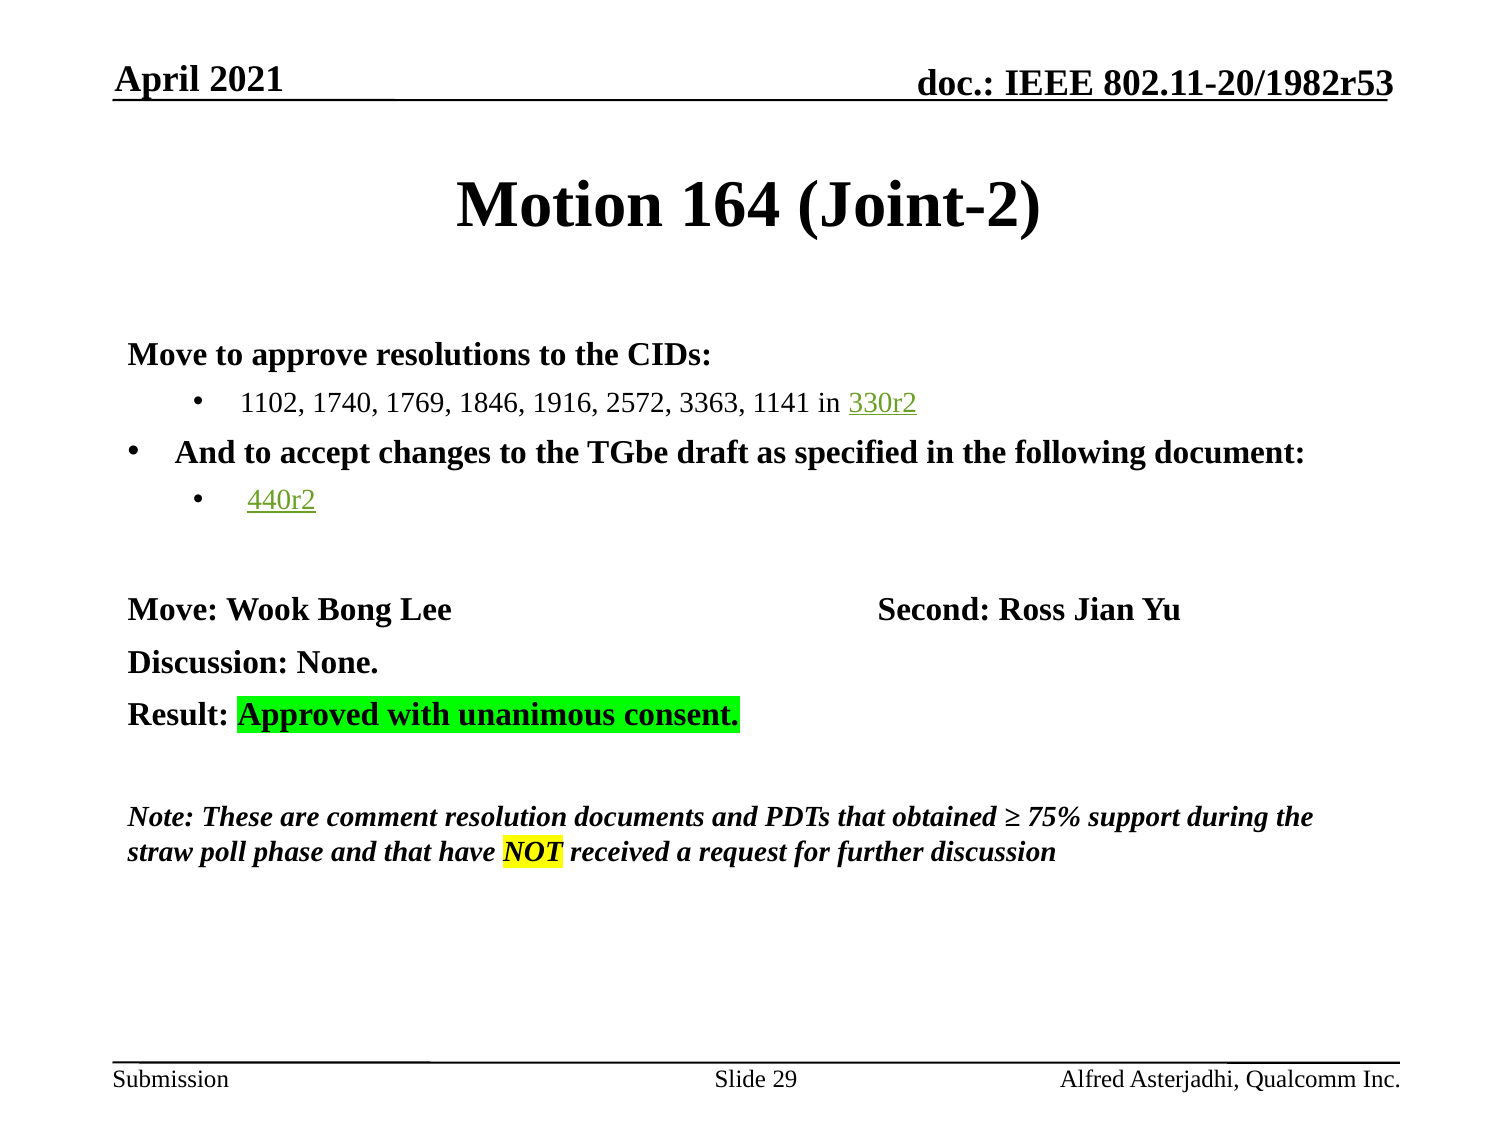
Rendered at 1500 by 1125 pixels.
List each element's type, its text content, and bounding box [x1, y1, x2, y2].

title Motion 164 (Joint-2) [112, 112, 1388, 288]
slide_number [114, 54, 423, 100]
slide_number Slide 29 [712, 1061, 800, 1123]
list Move to approve resolutions to the CIDs: 1102, 1740, 1769, 1846, 1916, 2572, 3363, 1141 in 330r2 And to accept changes to the TGbe draft as specified in the following document: 440r2 Move: Wook Bong Lee Second: Ross Jian Yu Discussion: None. Result: Approved with unanimous consent. Note: These are comment resolution documents and PDTs that obtained ≥ 75% support during the straw poll phase and that have NOT received a request for further discussion [112, 324, 1388, 1063]
footer Alfred Asterjadhi, Qualcomm Inc. [878, 1061, 1402, 1093]
